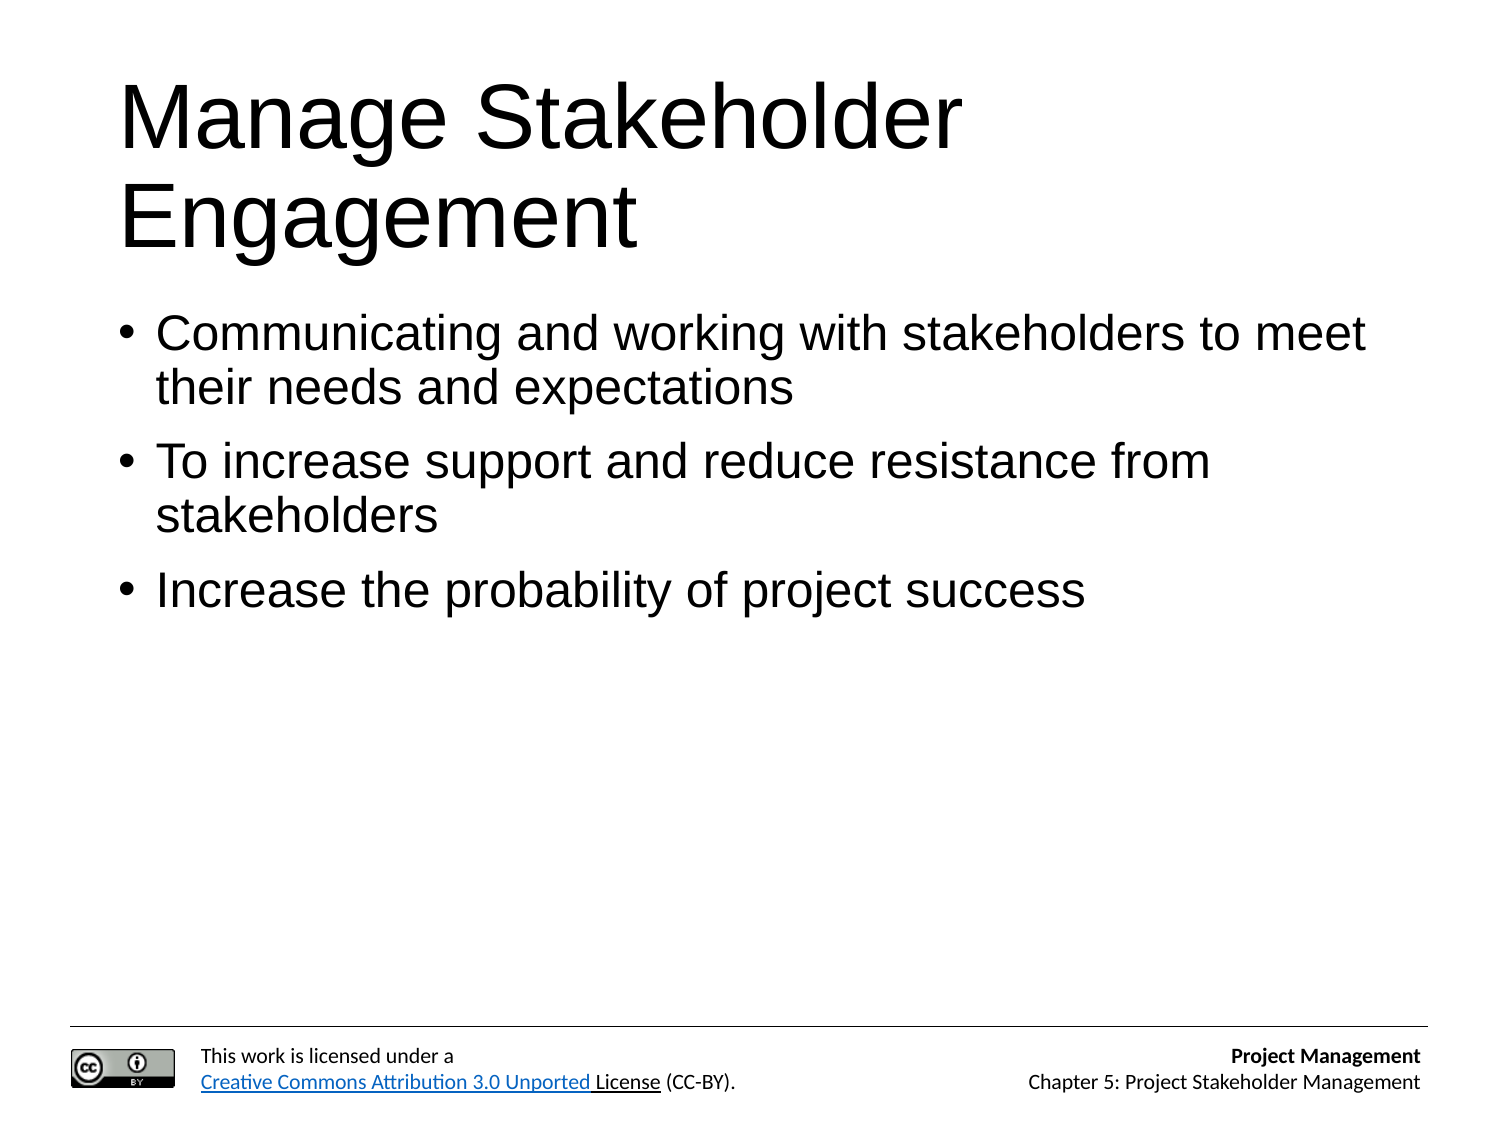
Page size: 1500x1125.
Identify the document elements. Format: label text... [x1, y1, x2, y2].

list Communicating and working with stakeholders to meet their needs and expectations To increase support and reduce resistance from stakeholders Increase the probability of project success [103, 299, 1397, 1014]
picture [71, 1049, 175, 1088]
title Manage Stakeholder Engagement [103, 59, 1397, 278]
